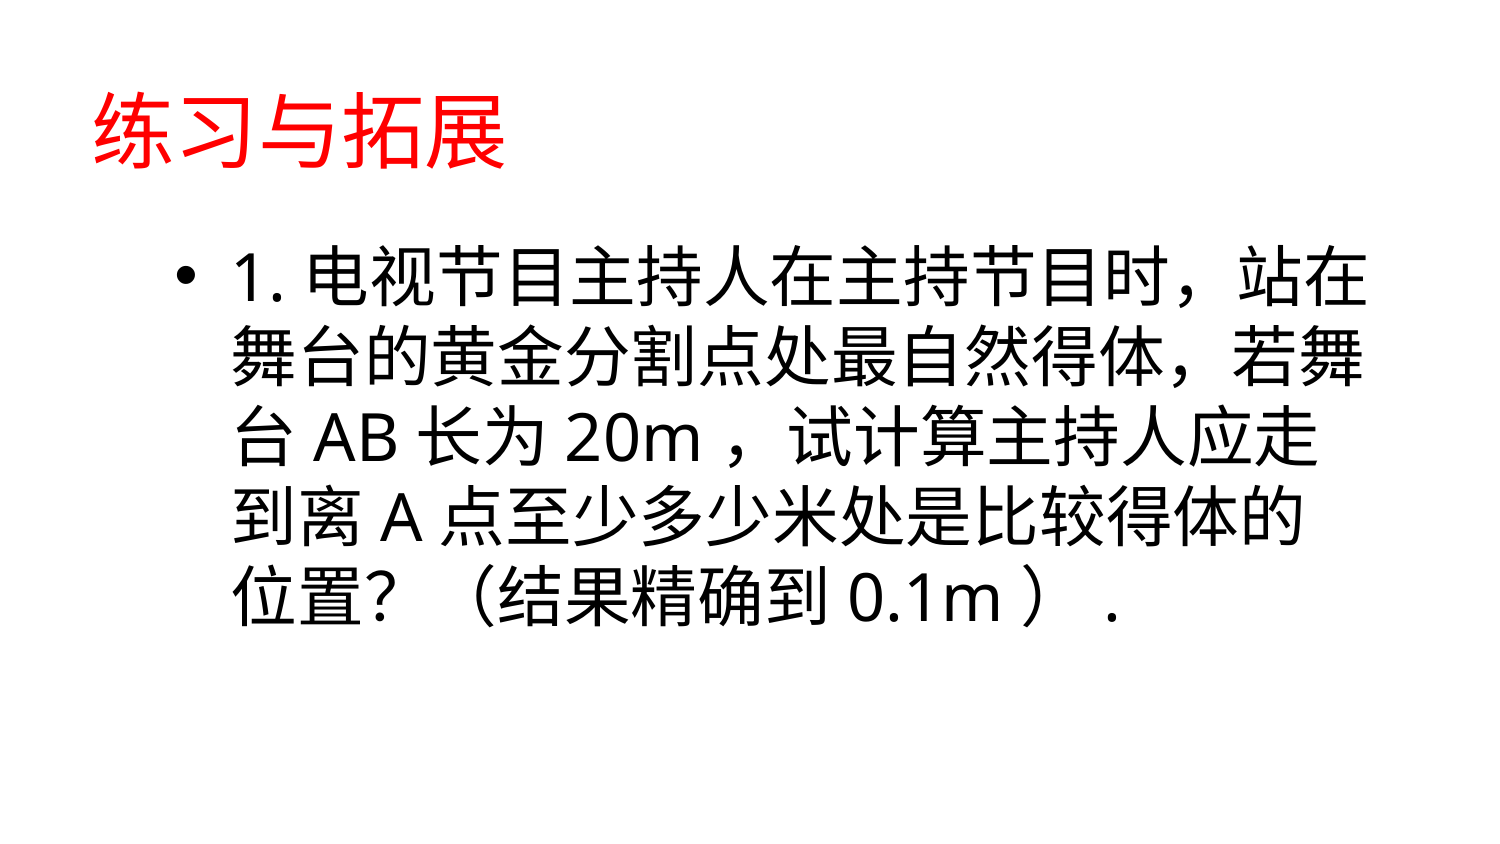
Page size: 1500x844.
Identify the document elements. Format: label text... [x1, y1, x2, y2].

title 练习与拓展 [76, 58, 1427, 200]
list 1.电视节目主持人在主持节目时，站在舞台的黄金分割点处最自然得体，若舞台AB长为20m，试计算主持人应走到离A点至少多少米处是比较得体的位置？（结果精确到0.1m）. [159, 226, 1388, 697]
